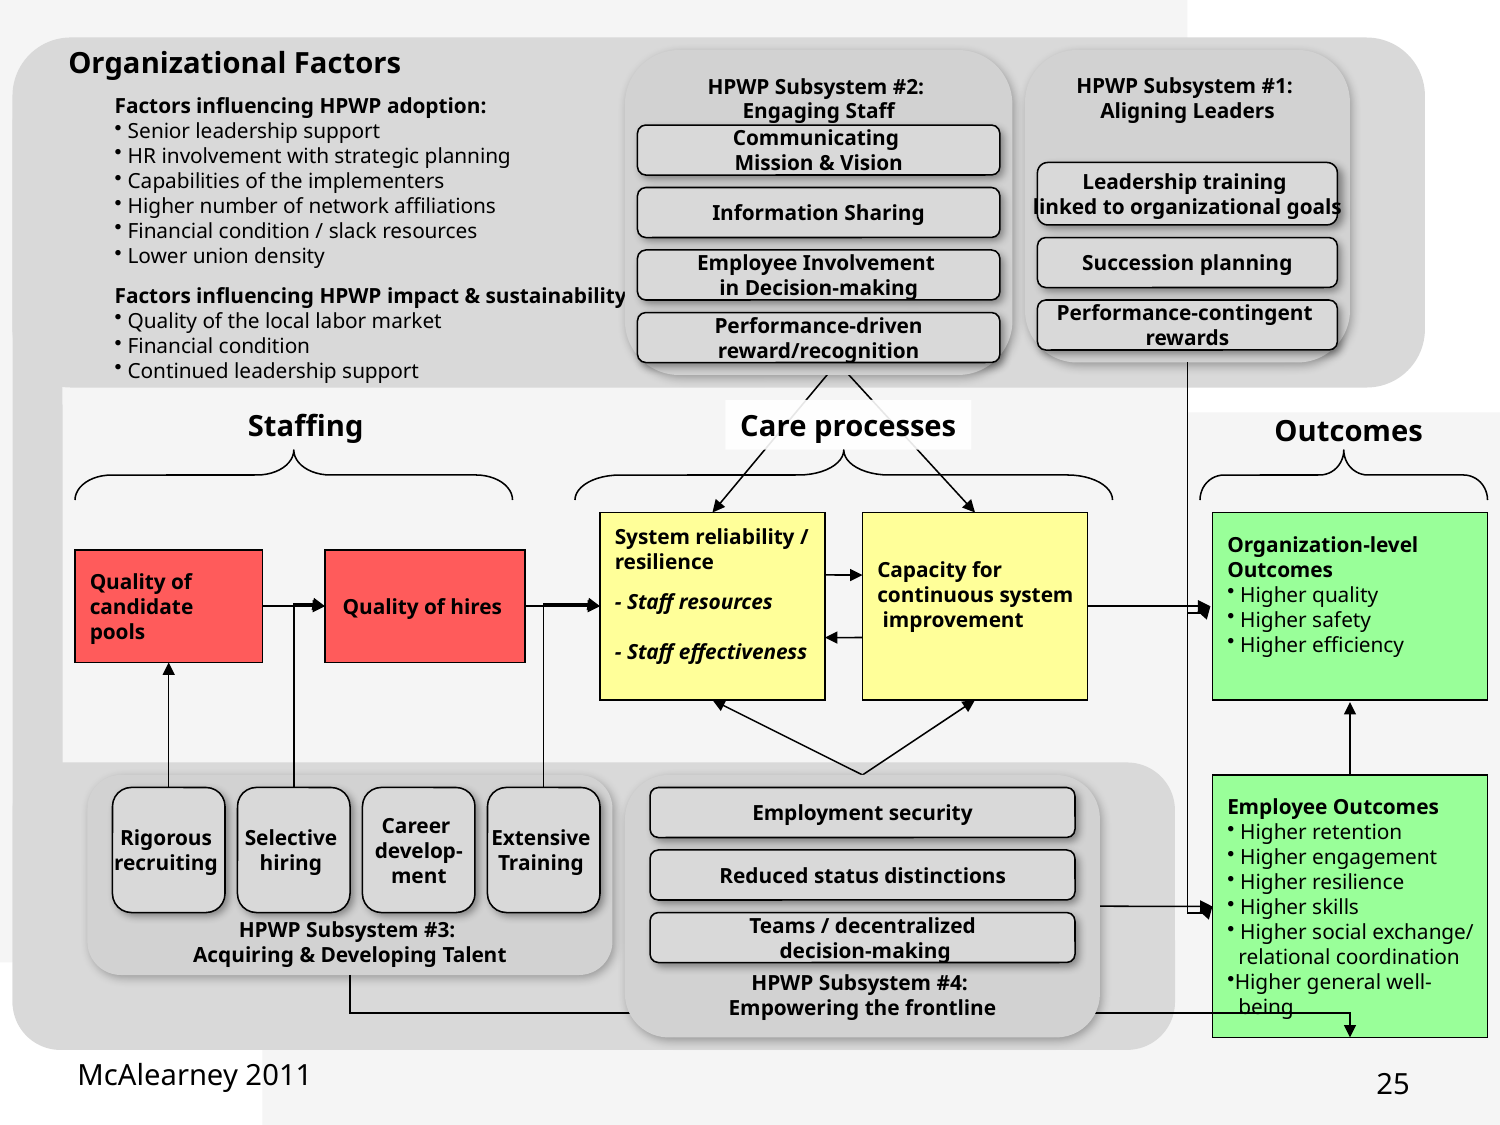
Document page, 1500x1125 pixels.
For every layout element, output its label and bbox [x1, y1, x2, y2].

text_box [0, 0, 1500, 1125]
